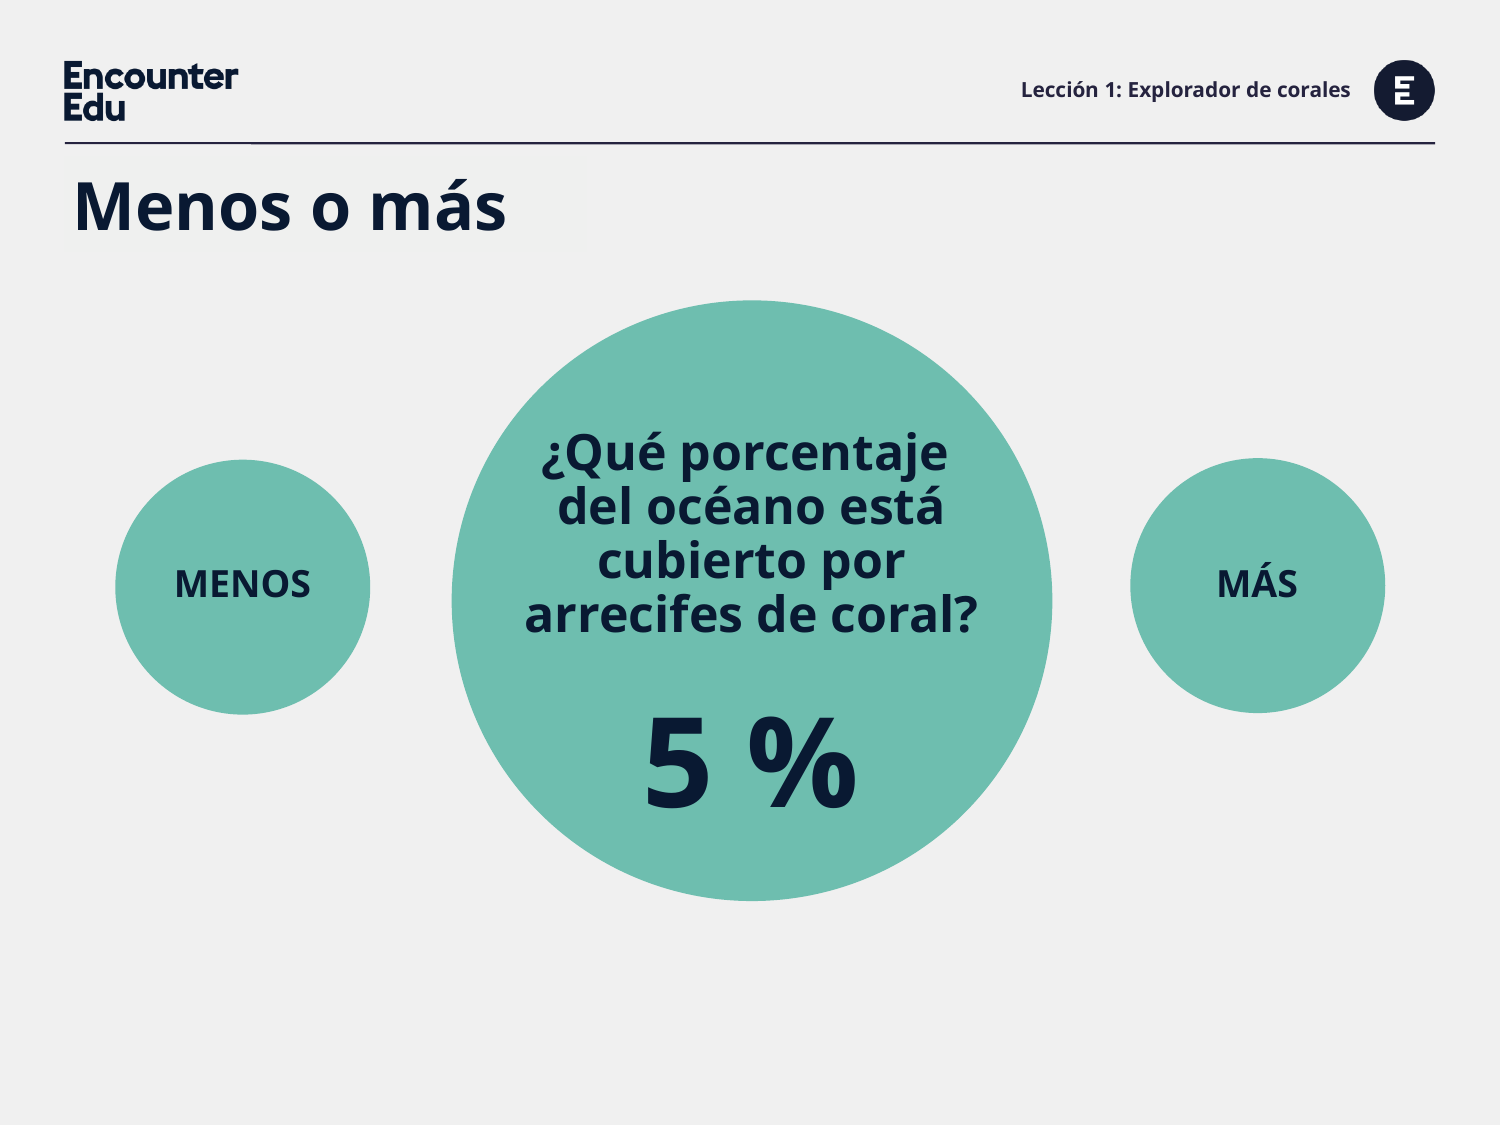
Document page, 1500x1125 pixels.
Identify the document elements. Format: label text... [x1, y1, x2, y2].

text_box Menos o más [64, 156, 587, 252]
list MENOS [64, 515, 421, 656]
title Lección 1: Explorador de corales [749, 67, 1359, 114]
list ¿Qué porcentaje del océano está cubierto por arrecifes de coral? [482, 419, 1021, 602]
text_box MÁS [1079, 516, 1435, 655]
list 5 % [482, 691, 1021, 874]
picture [1372, 58, 1436, 122]
picture [60, 59, 243, 122]
